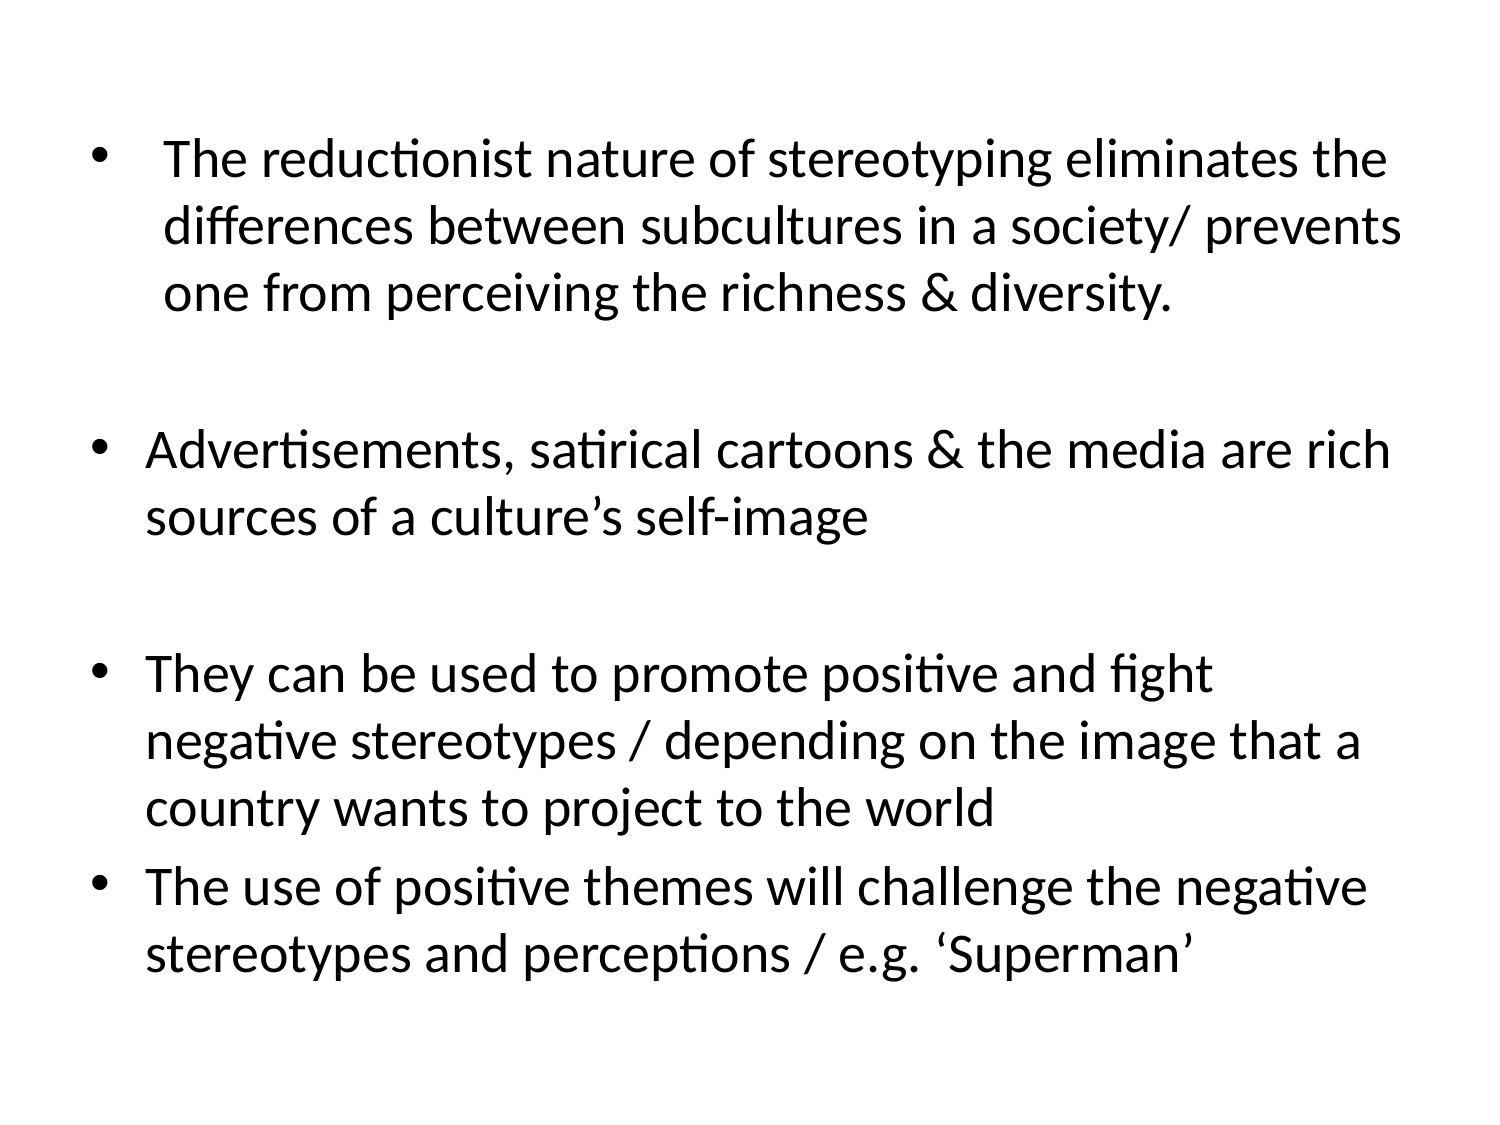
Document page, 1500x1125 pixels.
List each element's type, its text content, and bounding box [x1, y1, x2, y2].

list The reductionist nature of stereotyping eliminates the differences between subcultures in a society/ prevents one from perceiving the richness & diversity. Advertisements, satirical cartoons & the media are rich sources of a culture’s self-image They can be used to promote positive and fight negative stereotypes / depending on the image that a country wants to project to the world The use of positive themes will challenge the negative stereotypes and perceptions / e.g. ‘Superman’ [75, 113, 1425, 1005]
